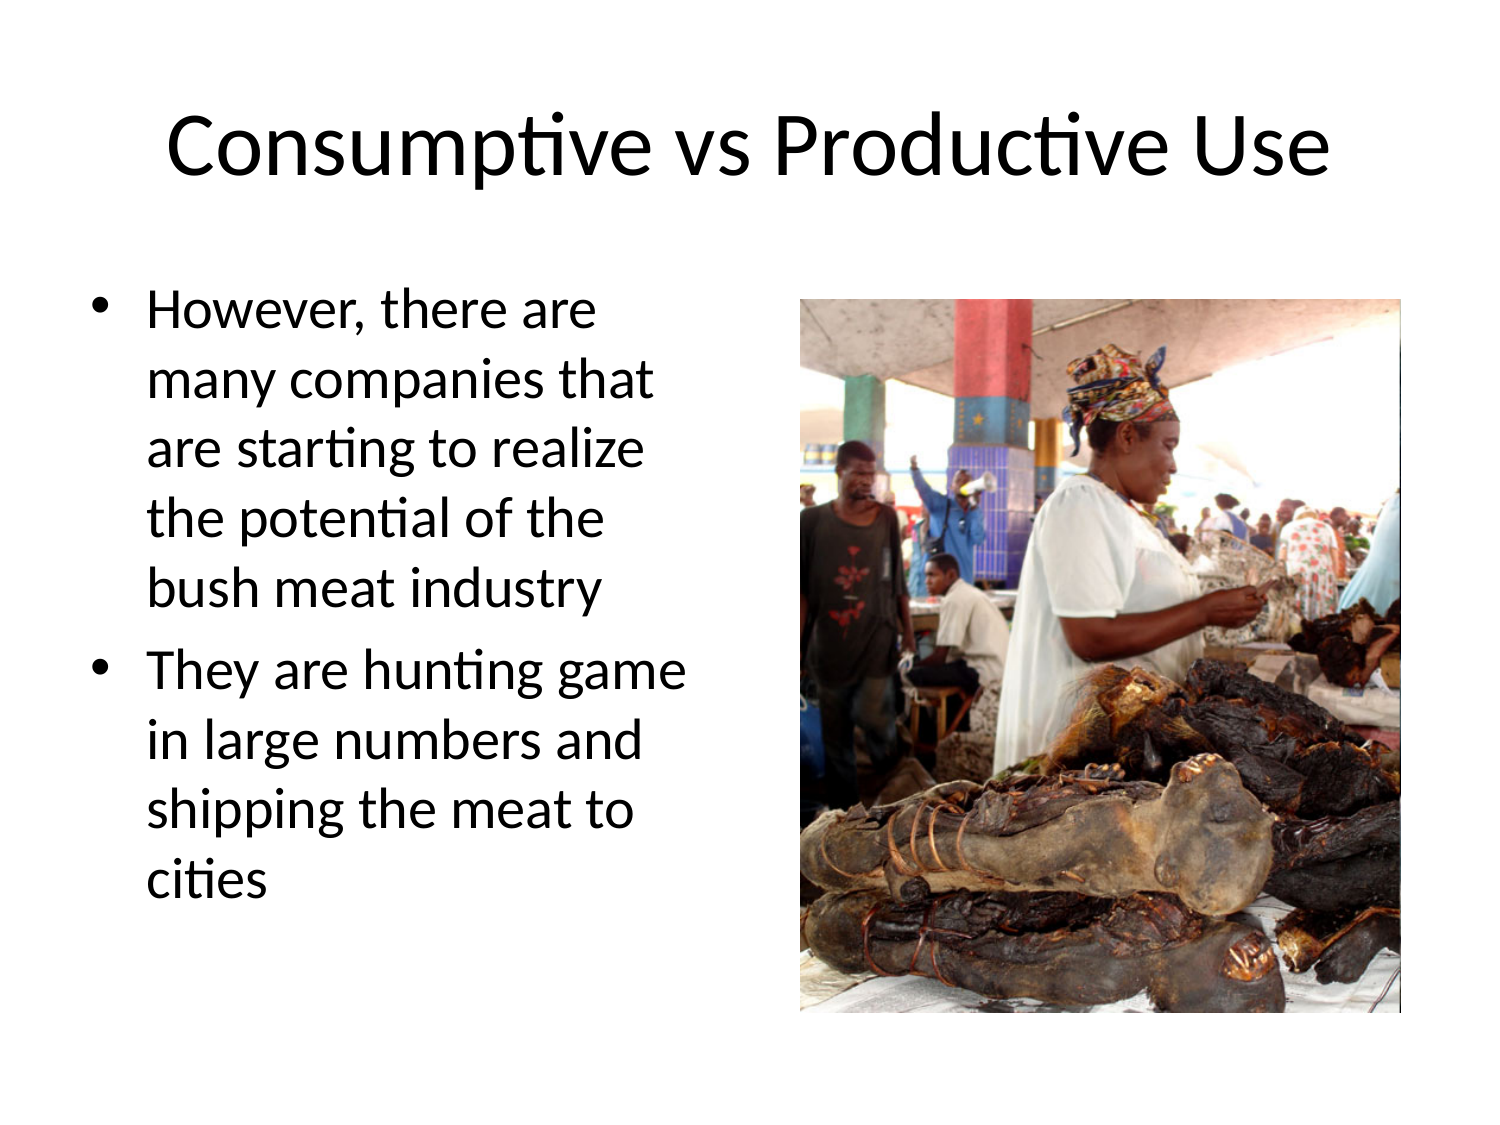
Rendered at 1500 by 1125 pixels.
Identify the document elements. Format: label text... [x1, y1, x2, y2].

list However, there are many companies that are starting to realize the potential of the bush meat industry They are hunting game in large numbers and shipping the meat to cities [75, 262, 738, 1005]
picture [799, 299, 1402, 1013]
title Consumptive vs Productive Use [75, 45, 1425, 233]
